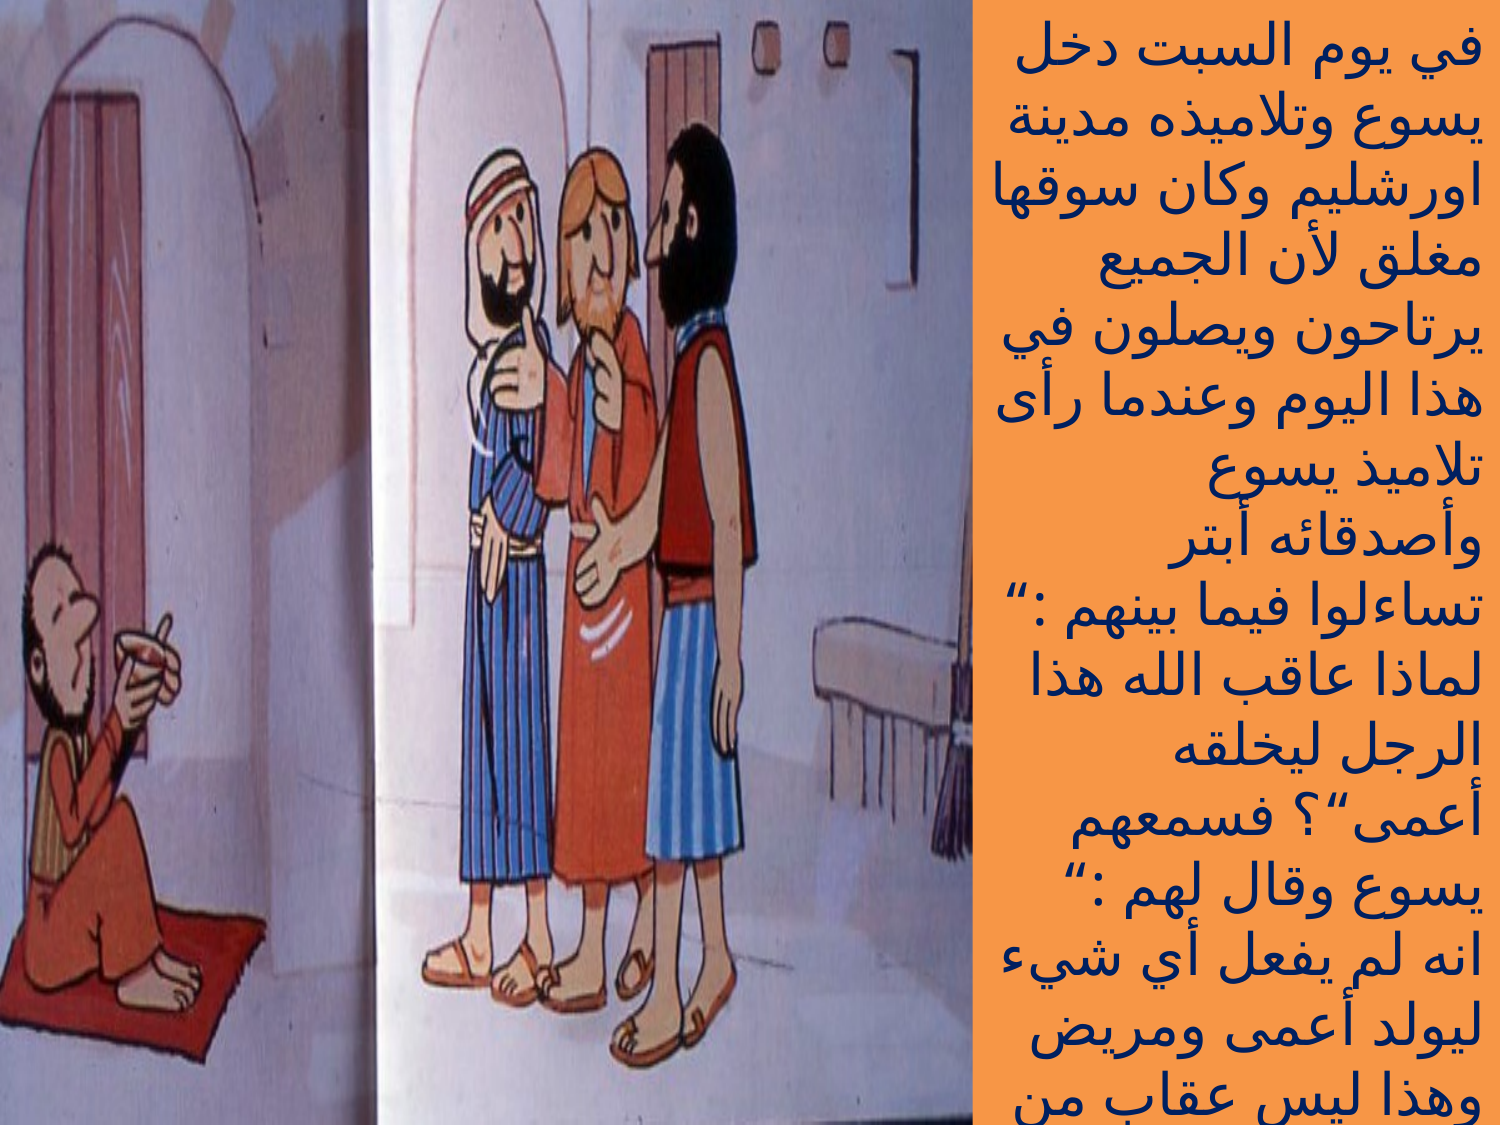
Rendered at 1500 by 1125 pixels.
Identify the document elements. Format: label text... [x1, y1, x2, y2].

picture [0, 0, 973, 1125]
text_box في يوم السبت دخل يسوع وتلاميذه مدينة اورشليم وكان سوقها مغلق لأن الجميع يرتاحون ويصلون في هذا اليوم وعندما رأى تلاميذ يسوع وأصدقائه أبتر تساءلوا فيما بينهم :“ لماذا عاقب الله هذا الرجل ليخلقه أعمى“؟ فسمعهم يسوع وقال لهم :“ انه لم يفعل أي شيء ليولد أعمى ومريض وهذا ليس عقاب من الله أبدا بل أوكد لكم بأن الله يحبه ولكن بطريقة مختلفة عن حبكم أنتم له أو حب الله لكم ”. [974, 0, 1500, 1125]
